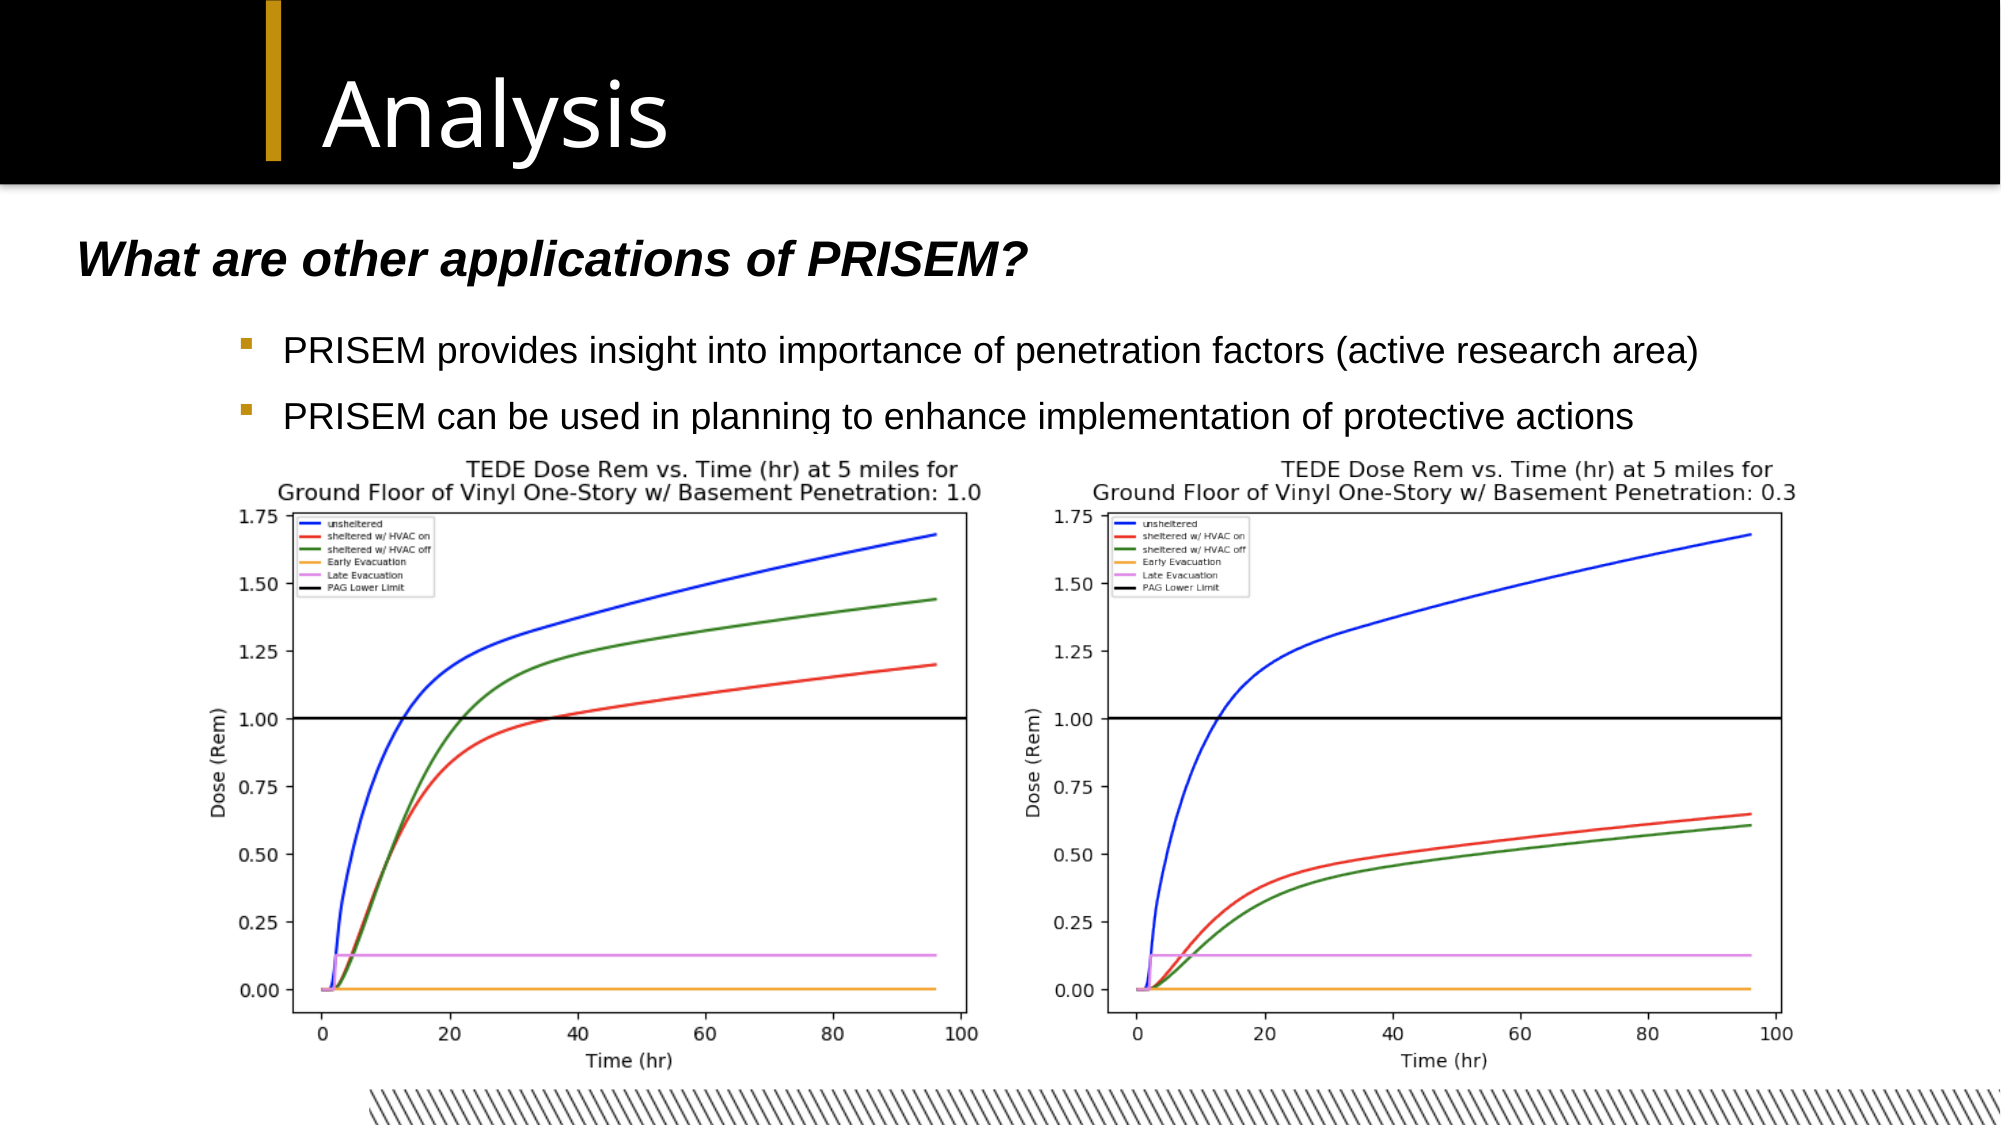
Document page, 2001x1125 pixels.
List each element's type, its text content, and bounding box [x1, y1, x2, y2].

text_box What are other applications of PRISEM? [76, 226, 1331, 305]
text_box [184, 434, 997, 1085]
text_box Analysis [322, 56, 1717, 142]
text_box PRISEM provides insight into importance of penetration factors (active research area) PRISEM can be used in planning to enhance implementation of protective actions [237, 316, 1784, 432]
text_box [999, 434, 1869, 1085]
